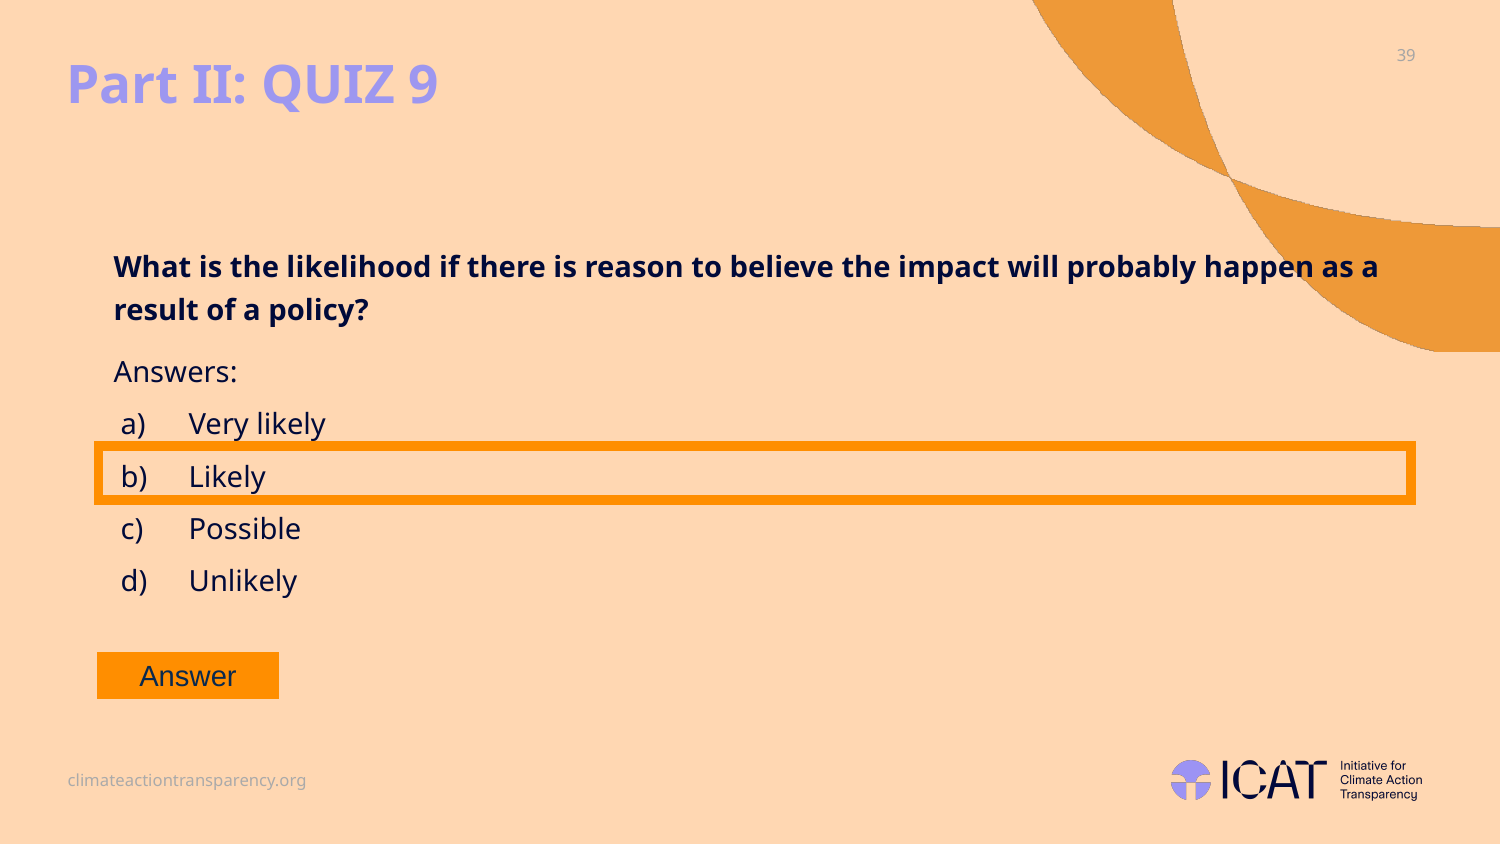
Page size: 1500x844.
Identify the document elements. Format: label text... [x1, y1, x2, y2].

text_box [98, 446, 1412, 501]
list Answers: Very likely Likely Possible Unlikely [98, 501, 1412, 709]
list Answers: Very likely Likely Possible Unlikely [98, 363, 1412, 446]
list What is the likelihood if there is reason to believe the impact will probably happen as a result of a policy? [98, 204, 1416, 363]
picture [1171, 724, 1459, 835]
title Part II: QUIZ 9 [51, 35, 1449, 130]
picture [976, 0, 1500, 352]
text_box Answer [98, 652, 278, 698]
